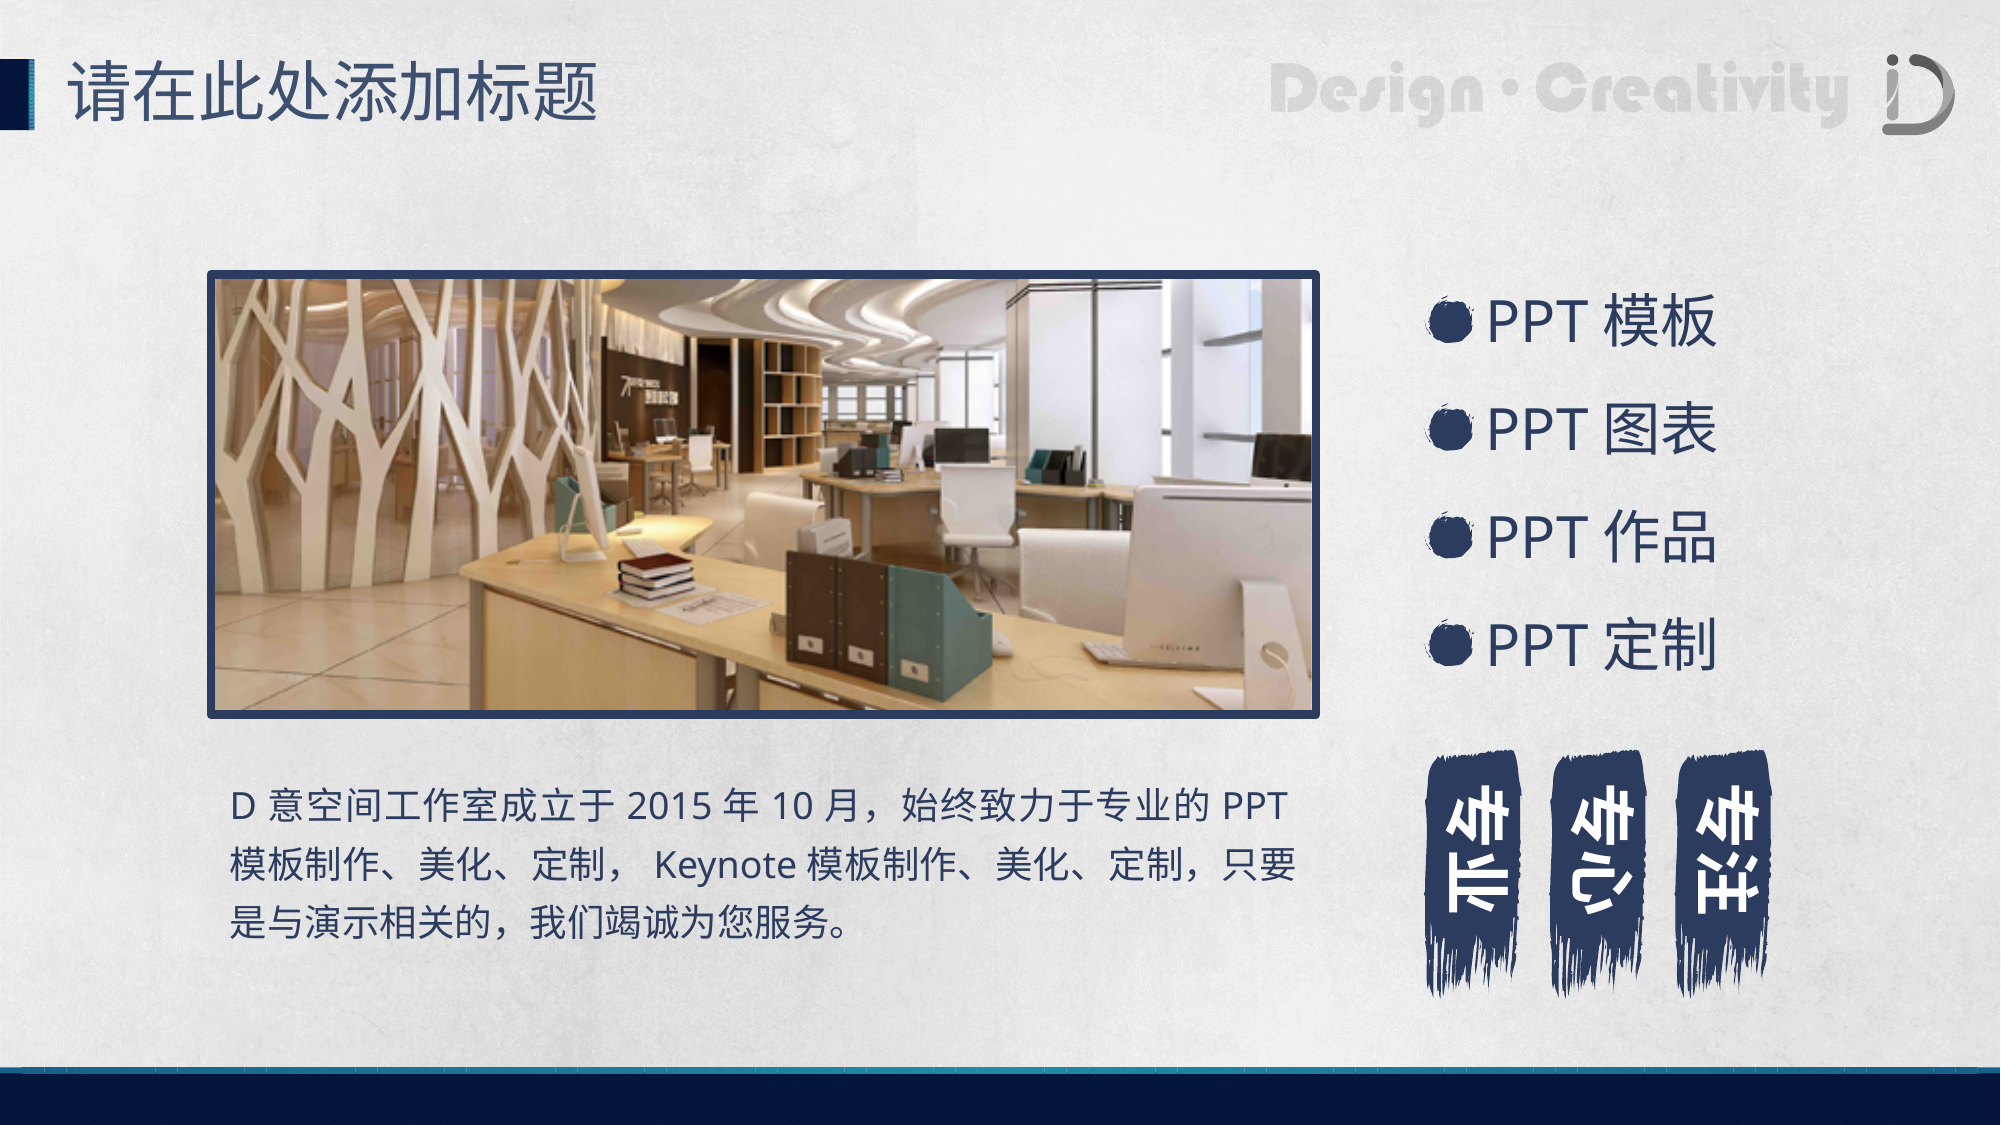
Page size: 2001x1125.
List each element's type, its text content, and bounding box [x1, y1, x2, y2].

text_box [1555, 749, 1643, 767]
text_box [1442, 942, 1510, 997]
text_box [1423, 276, 1728, 363]
picture [214, 278, 1312, 711]
text_box [1686, 942, 1760, 1000]
text_box [1561, 942, 1635, 1000]
text_box 专注 [1674, 767, 1786, 942]
text_box [1760, 942, 1768, 982]
text_box [1430, 749, 1518, 767]
text_box [1550, 942, 1560, 998]
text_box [1423, 492, 1728, 578]
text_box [1423, 384, 1728, 471]
text_box 专业 [1423, 767, 1535, 942]
text_box [1510, 942, 1518, 982]
text_box D意空间工作室成立于2015年10月，始终致力于专业的PPT模板制作、美化、定制，Keynote模板制作、美化、定制，只要是与演示相关的，我们竭诚为您服务。 [214, 761, 1312, 952]
list 请在此处添加标题 [50, 52, 1106, 138]
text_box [1423, 599, 1728, 686]
text_box [1675, 942, 1685, 998]
text_box [1681, 749, 1769, 767]
text_box 专心 [1548, 767, 1660, 942]
text_box [1425, 942, 1435, 998]
text_box [1635, 942, 1643, 982]
text_box [1436, 942, 1443, 1000]
